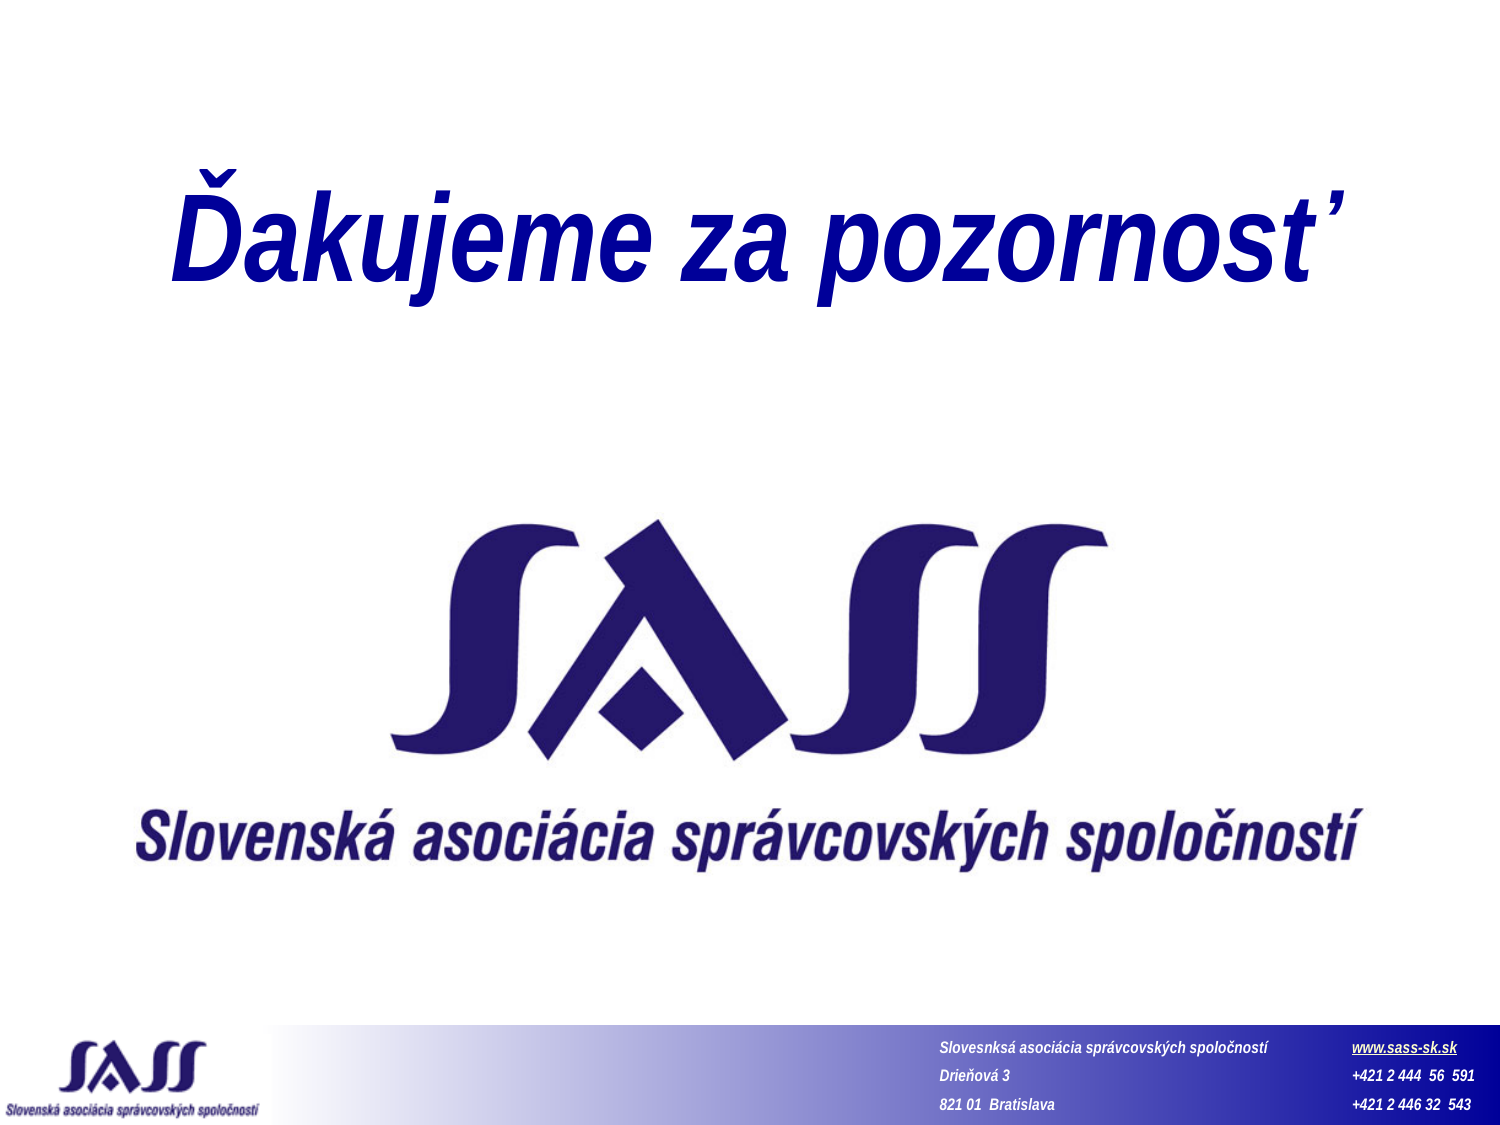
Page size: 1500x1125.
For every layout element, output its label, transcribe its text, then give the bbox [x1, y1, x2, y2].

text_box Slovesnksá asociácia správcovských spoločností Drieňová 3 821 01 Bratislava [924, 1029, 1288, 1121]
picture [74, 512, 1426, 881]
text_box www.sass-sk.sk +421 2 444 56 591 +421 2 446 32 543 [1337, 1029, 1500, 1121]
picture [0, 1034, 272, 1125]
title Ďakujeme za pozornosť [74, 137, 1426, 326]
text_box [262, 1025, 1500, 1125]
